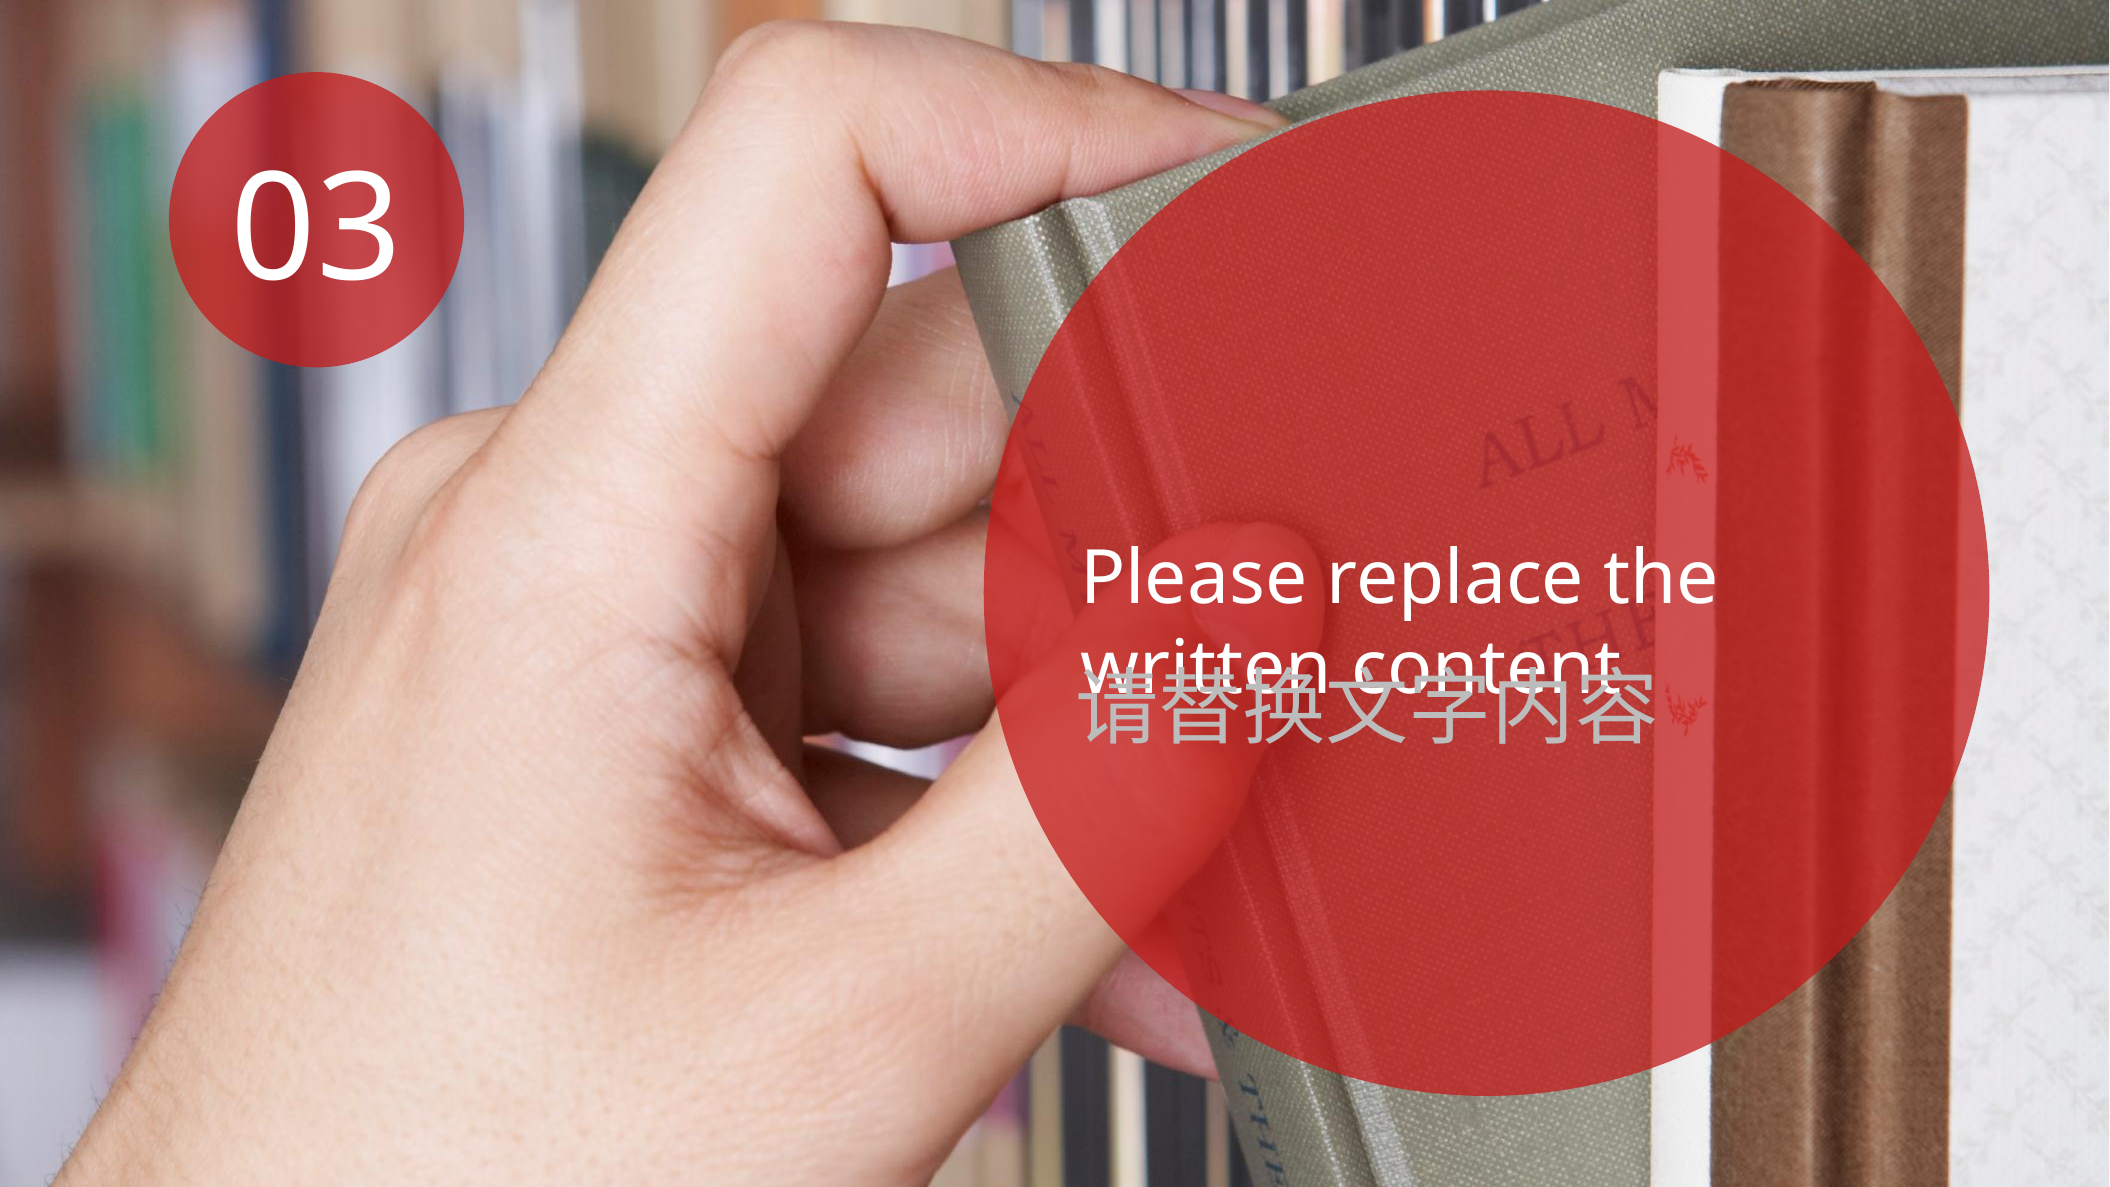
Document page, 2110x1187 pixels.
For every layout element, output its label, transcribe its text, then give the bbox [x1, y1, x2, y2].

text_box 03 [167, 71, 466, 369]
text_box [0, 0, 2110, 1187]
text_box [982, 89, 1991, 1097]
text_box 请替换文字内容 [1033, 627, 1673, 762]
text_box Please replace the written content [1065, 521, 1973, 716]
